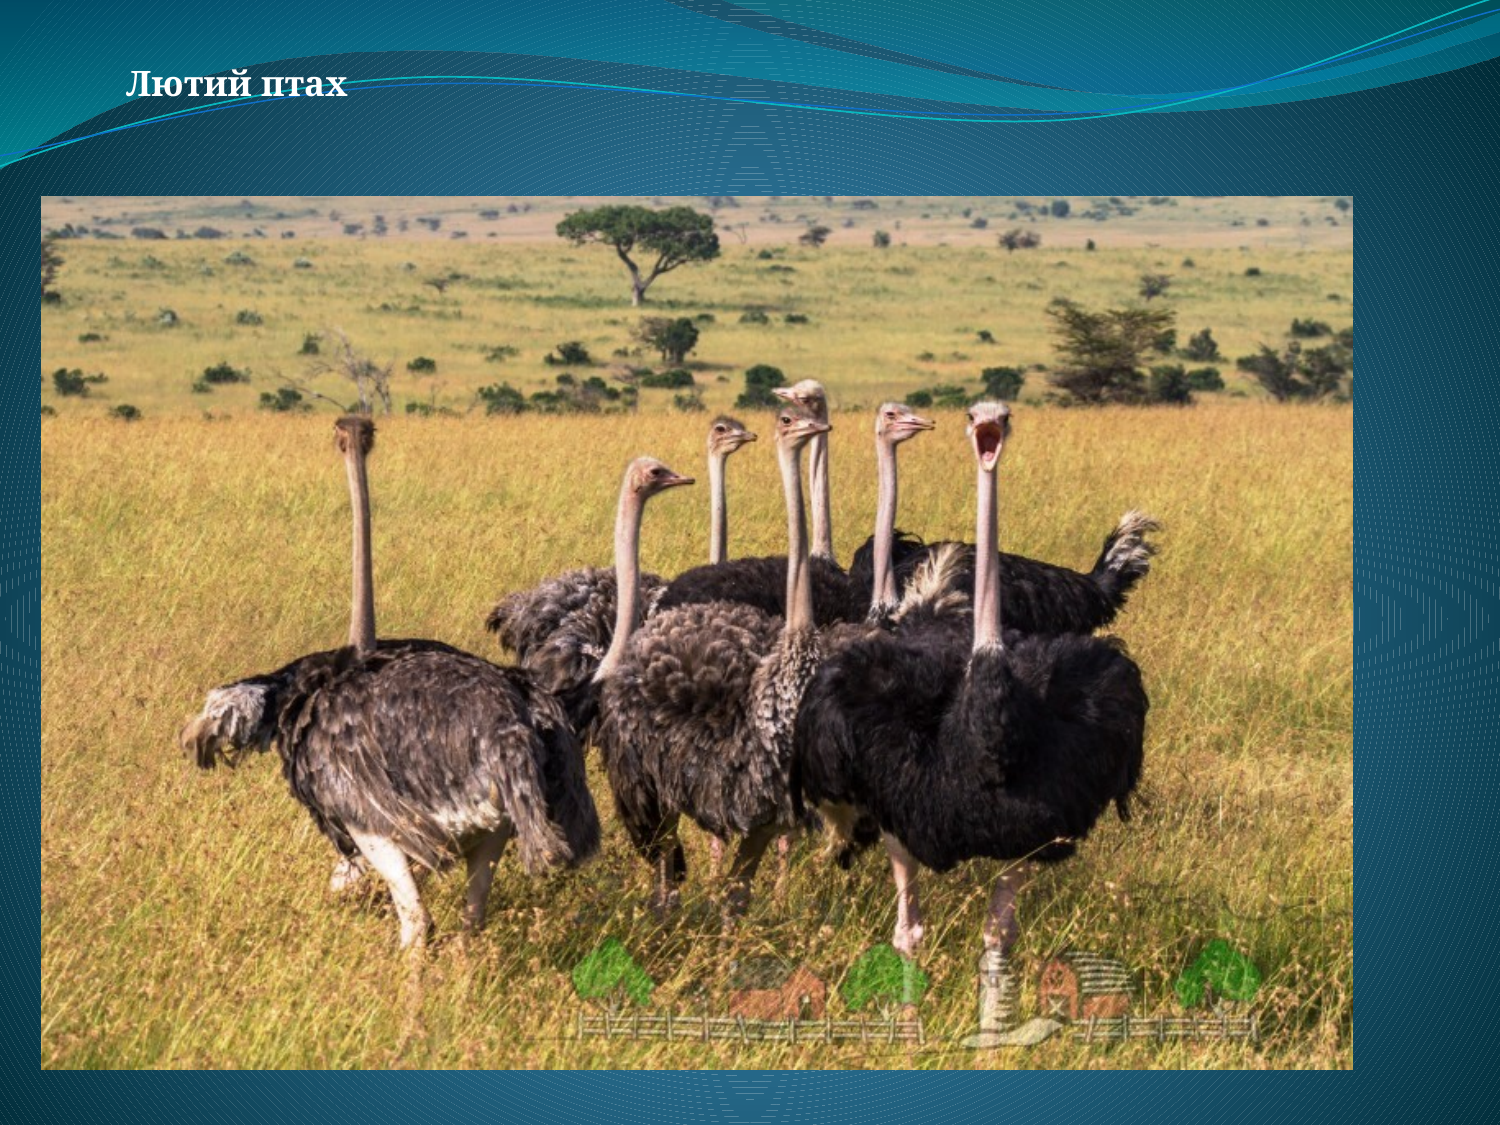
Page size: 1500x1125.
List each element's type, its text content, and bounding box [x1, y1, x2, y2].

list Лютий птах [118, 54, 1394, 161]
picture [40, 195, 1353, 1070]
